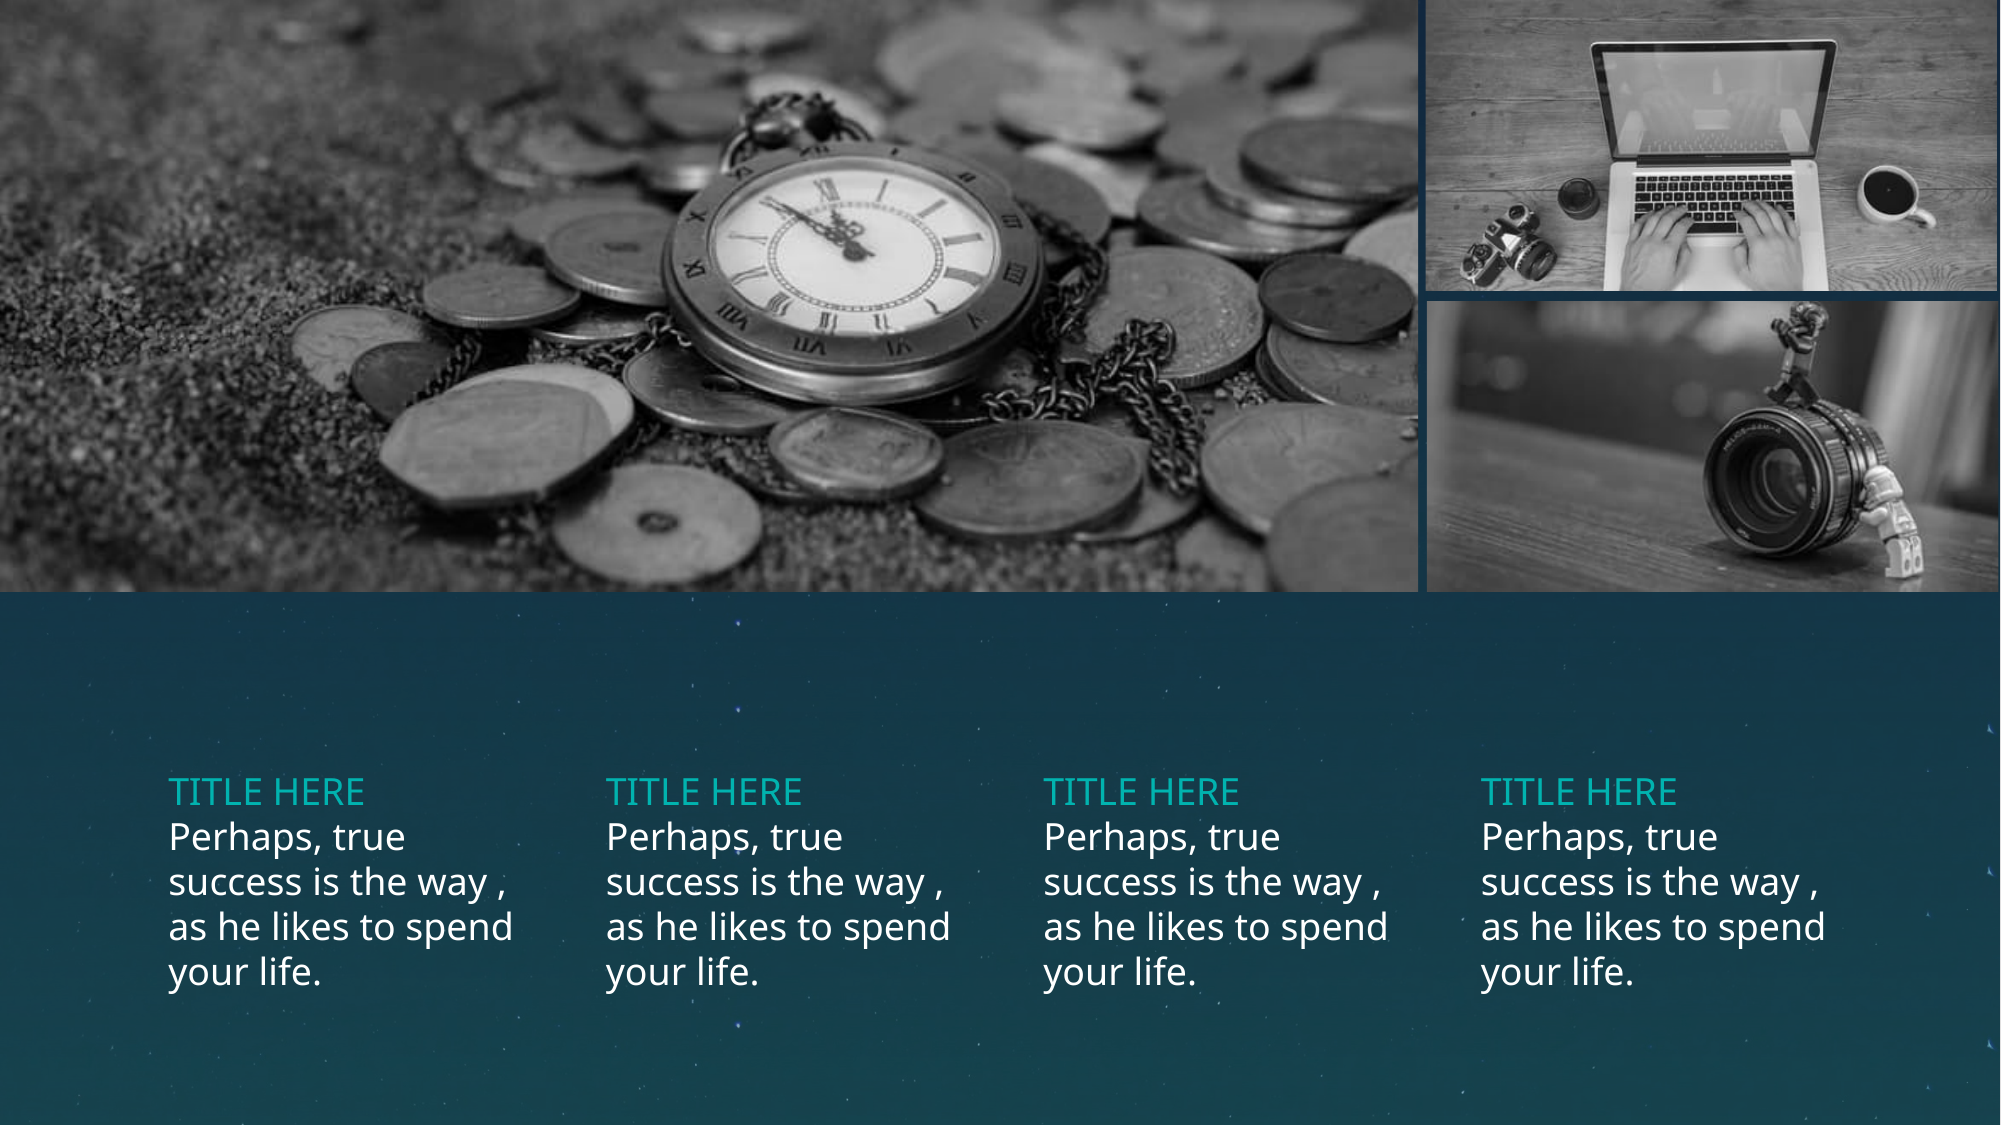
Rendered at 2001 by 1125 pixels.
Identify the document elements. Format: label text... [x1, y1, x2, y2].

picture [0, 0, 1419, 592]
text_box [0, 0, 2000, 1125]
text_box TITLE HERE Perhaps, true success is the way , as he likes to spend your life. [153, 760, 540, 1046]
text_box TITLE HERE Perhaps, true success is the way , as he likes to spend your life. [591, 760, 978, 1046]
picture [1425, 0, 1997, 291]
text_box TITLE HERE Perhaps, true success is the way , as he likes to spend your life. [1028, 760, 1415, 1046]
picture [1426, 301, 1999, 592]
text_box TITLE HERE Perhaps, true success is the way , as he likes to spend your life. [1466, 760, 1853, 1046]
